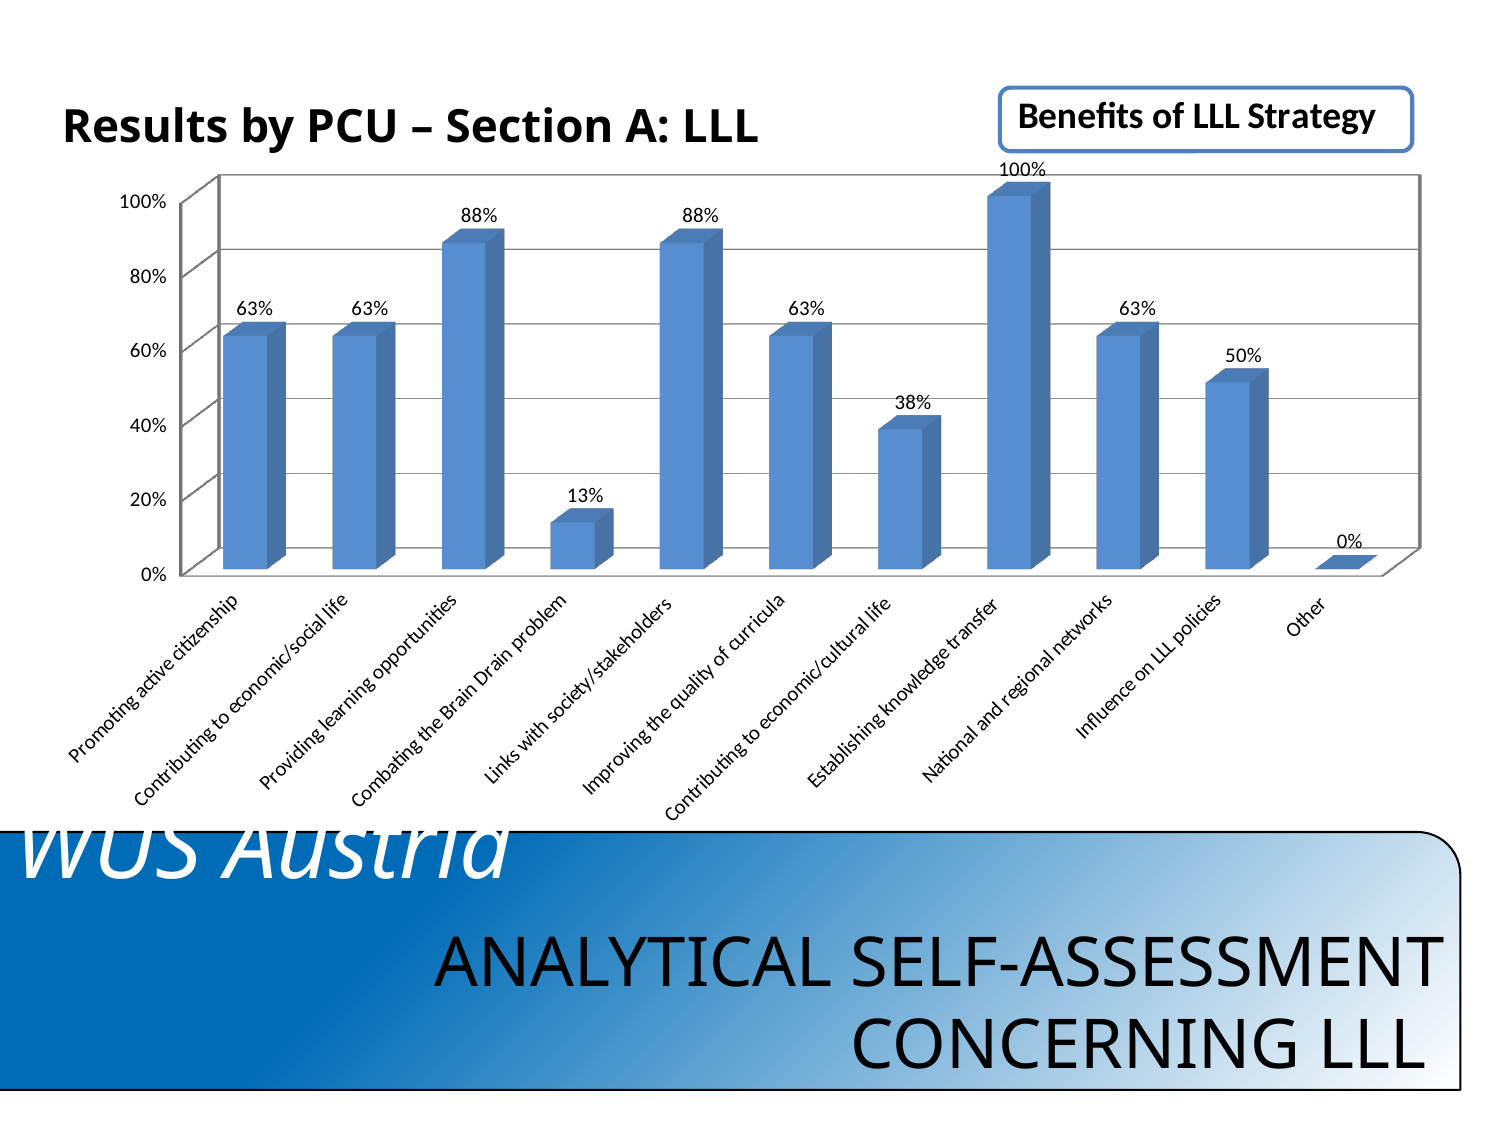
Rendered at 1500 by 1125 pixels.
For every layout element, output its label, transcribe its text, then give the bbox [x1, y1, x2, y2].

list Results by PCU – Section A: LLL [46, 34, 1466, 813]
title ANALYTICAL SELF-ASSESSMENT CONCERNING LLL [338, 885, 1462, 1092]
chart [37, 74, 1451, 844]
